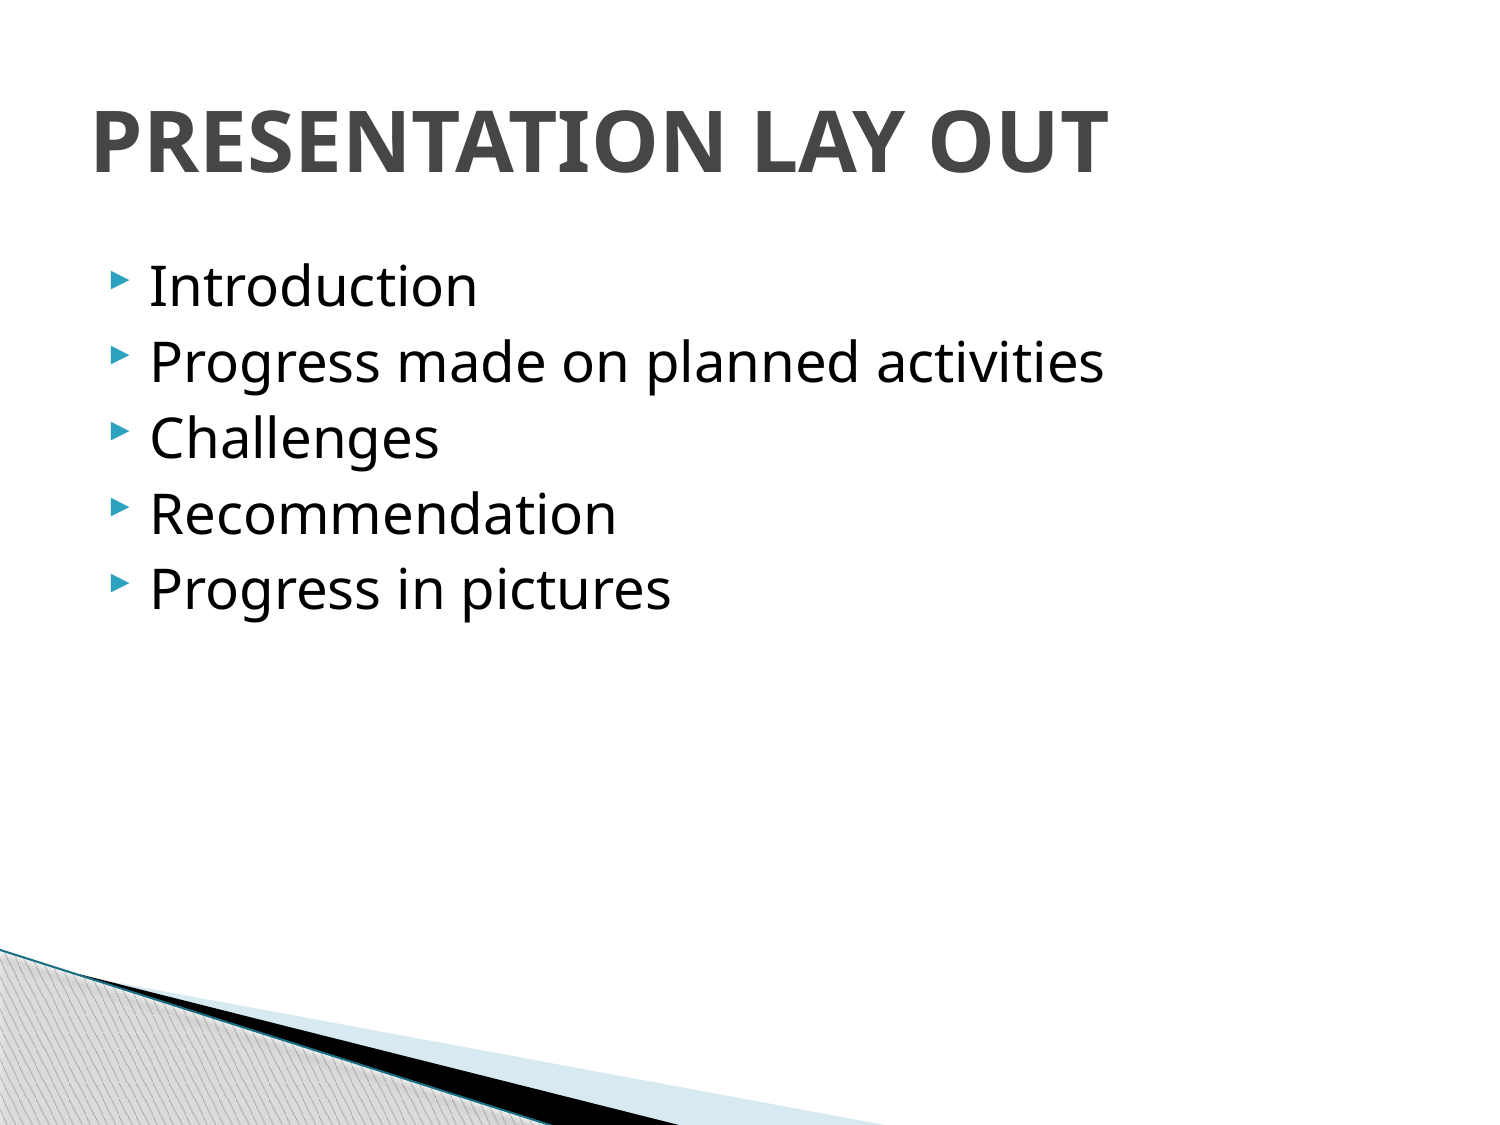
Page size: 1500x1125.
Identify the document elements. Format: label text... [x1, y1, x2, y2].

title PRESENTATION LAY OUT [75, 45, 1425, 233]
list Introduction Progress made on planned activities Challenges Recommendation Progress in pictures [75, 243, 1425, 986]
